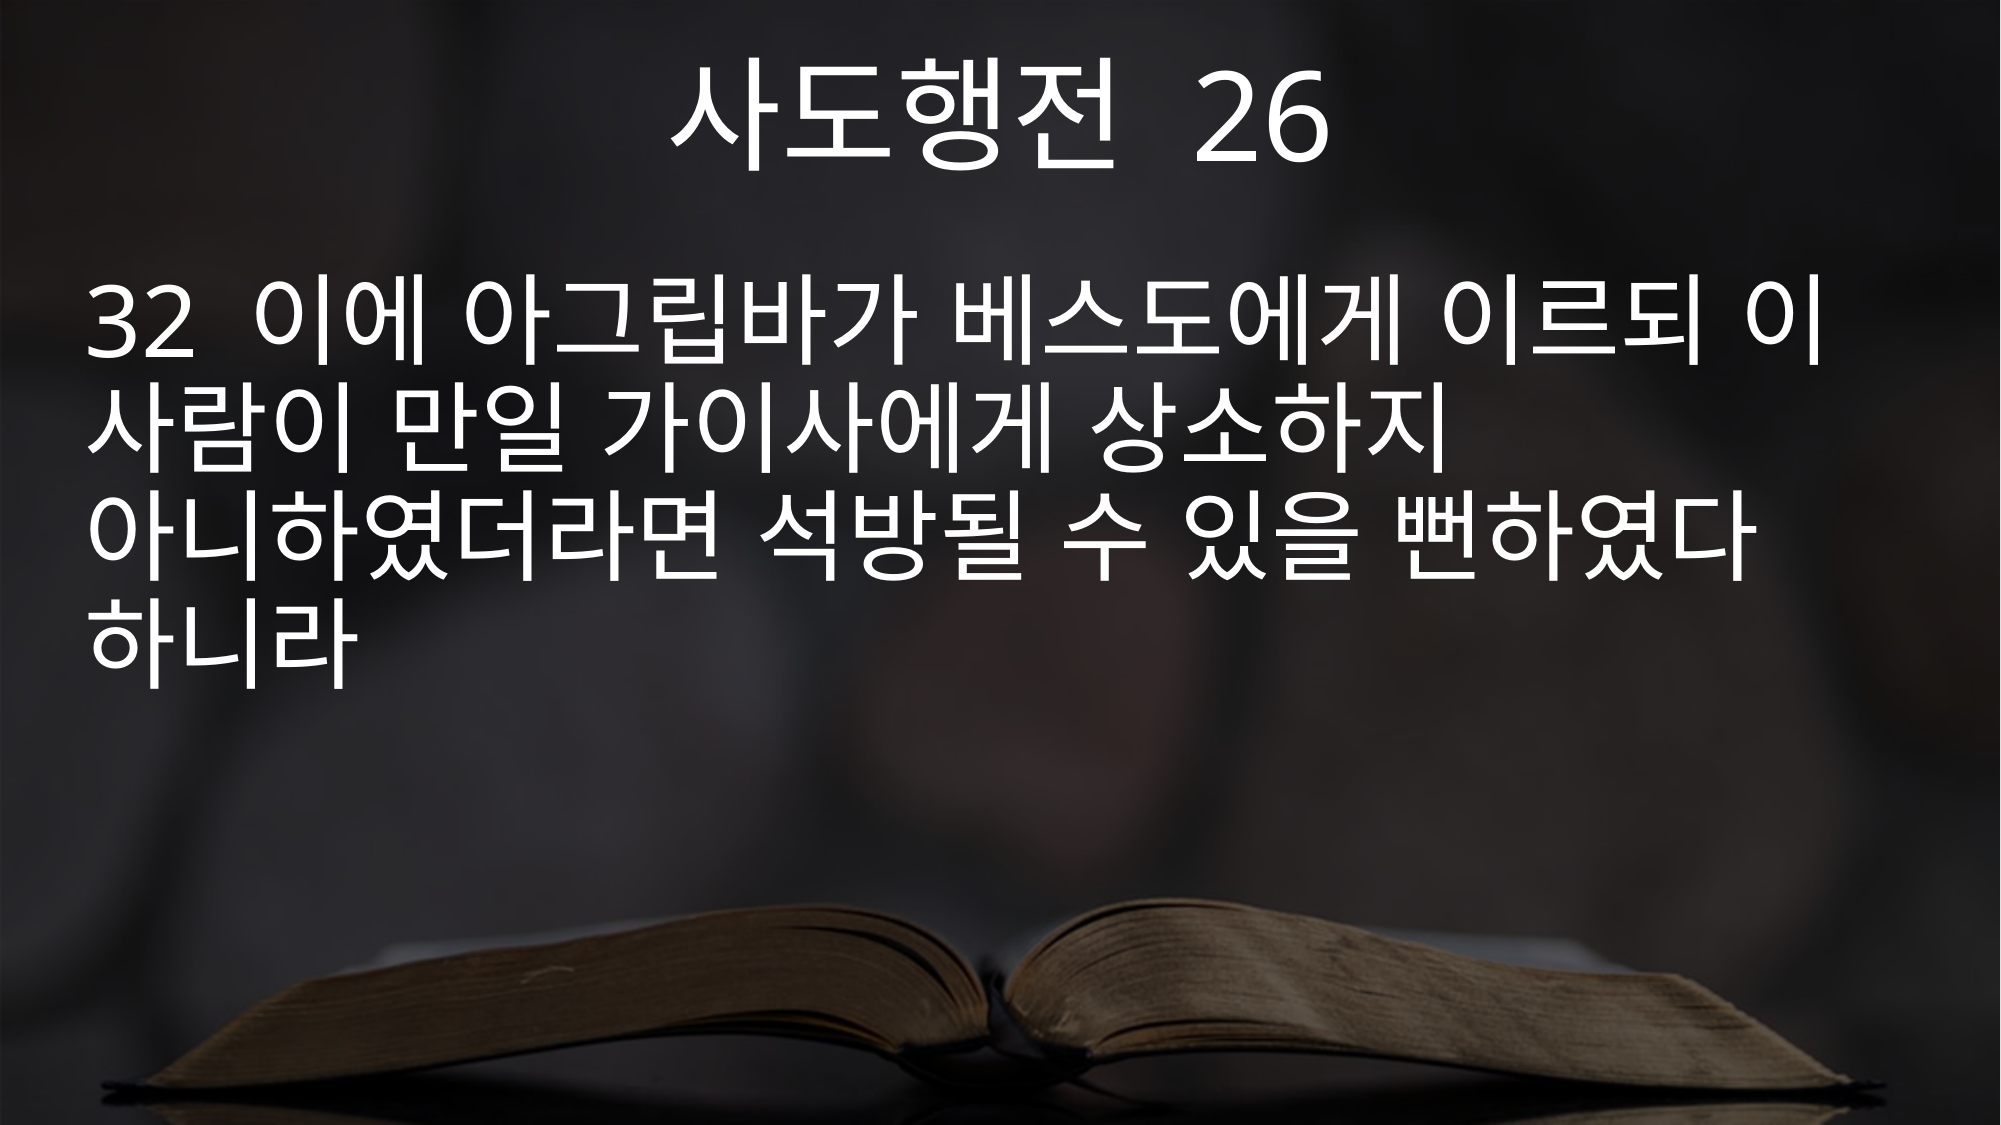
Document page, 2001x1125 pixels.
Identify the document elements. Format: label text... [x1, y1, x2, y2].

footer 사도행전 26 [0, 32, 2000, 192]
list 32 이에 아그립바가 베스도에게 이르되 이 사람이 만일 가이사에게 상소하지 아니하였더라면 석방될 수 있을 뻔하였다 하니라 [69, 263, 1953, 423]
picture [0, 0, 2001, 1125]
